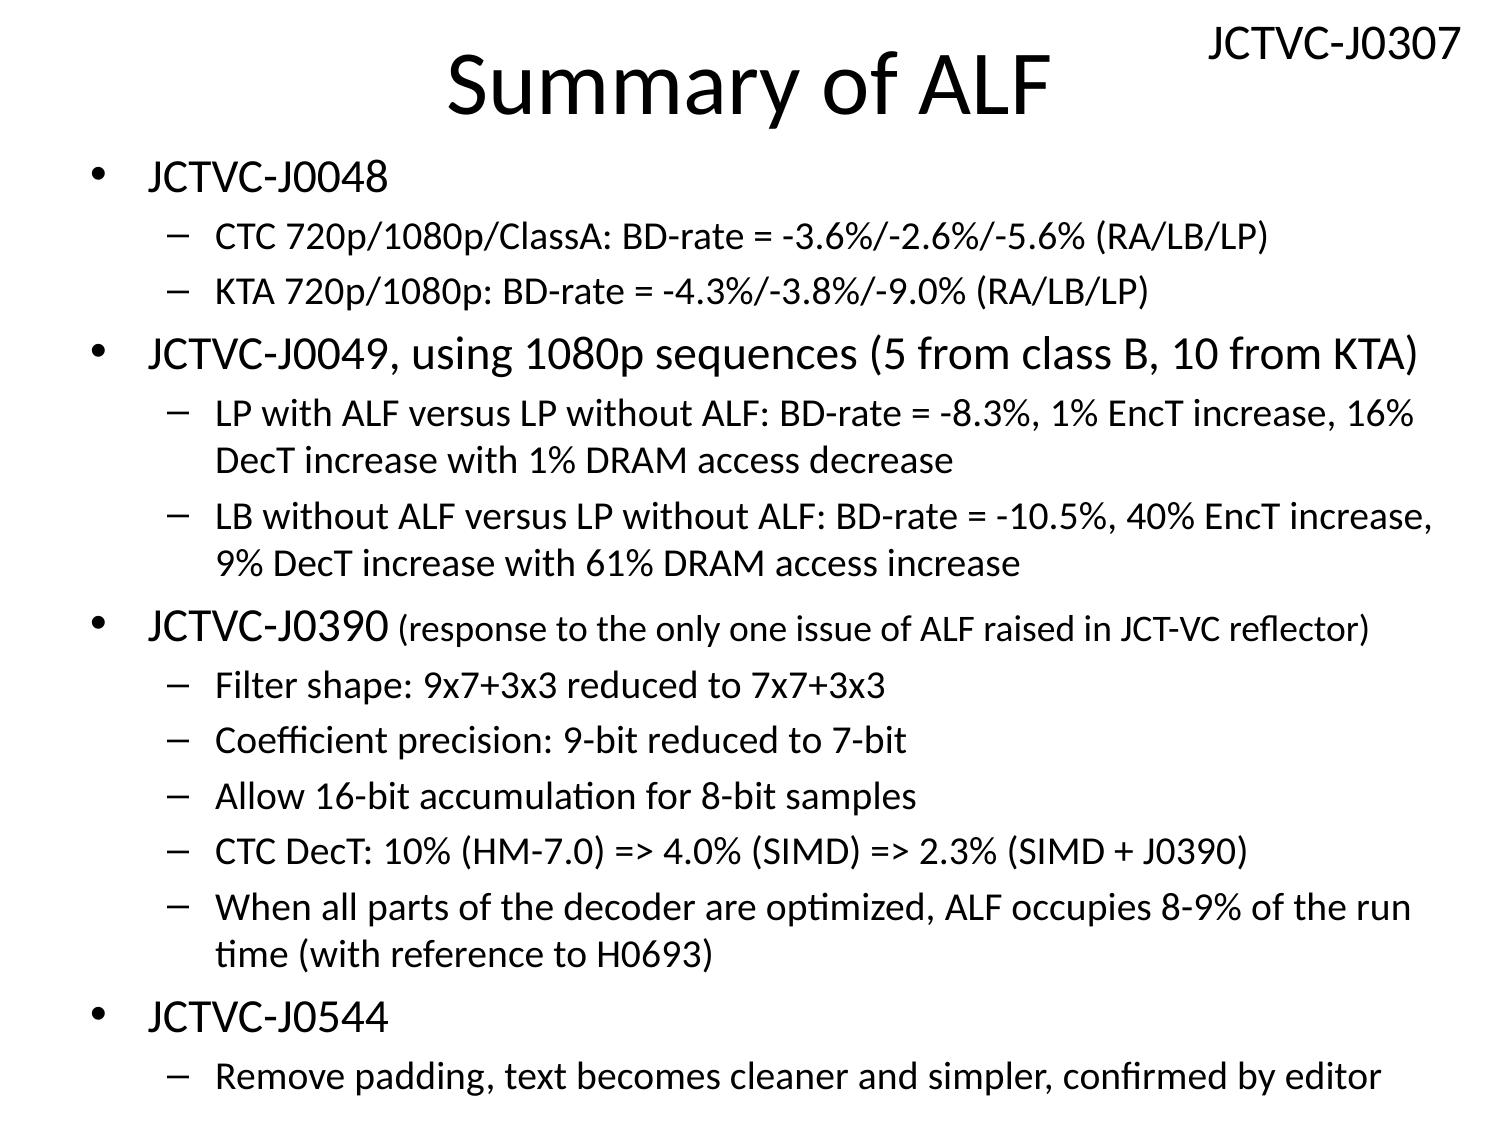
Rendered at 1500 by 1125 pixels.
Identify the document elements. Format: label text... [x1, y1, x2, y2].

list JCTVC-J0048 CTC 720p/1080p/ClassA: BD-rate = -3.6%/-2.6%/-5.6% (RA/LB/LP) KTA 720p/1080p: BD-rate = -4.3%/-3.8%/-9.0% (RA/LB/LP) JCTVC-J0049, using 1080p sequences (5 from class B, 10 from KTA) LP with ALF versus LP without ALF: BD-rate = -8.3%, 1% EncT increase, 16% DecT increase with 1% DRAM access decrease LB without ALF versus LP without ALF: BD-rate = -10.5%, 40% EncT increase, 9% DecT increase with 61% DRAM access increase JCTVC-J0390 (response to the only one issue of ALF raised in JCT-VC reflector) Filter shape: 9x7+3x3 reduced to 7x7+3x3 Coefficient precision: 9-bit reduced to 7-bit Allow 16-bit accumulation for 8-bit samples CTC DecT: 10% (HM-7.0) => 4.0% (SIMD) => 2.3% (SIMD + J0390) When all parts of the decoder are optimized, ALF occupies 8-9% of the run time (with reference to H0693) JCTVC-J0544 Remove padding, text becomes cleaner and simpler, confirmed by editor [75, 137, 1471, 1125]
text_box JCTVC-J0307 [1175, 2, 1495, 78]
title Summary of ALF [75, 7, 1425, 137]
